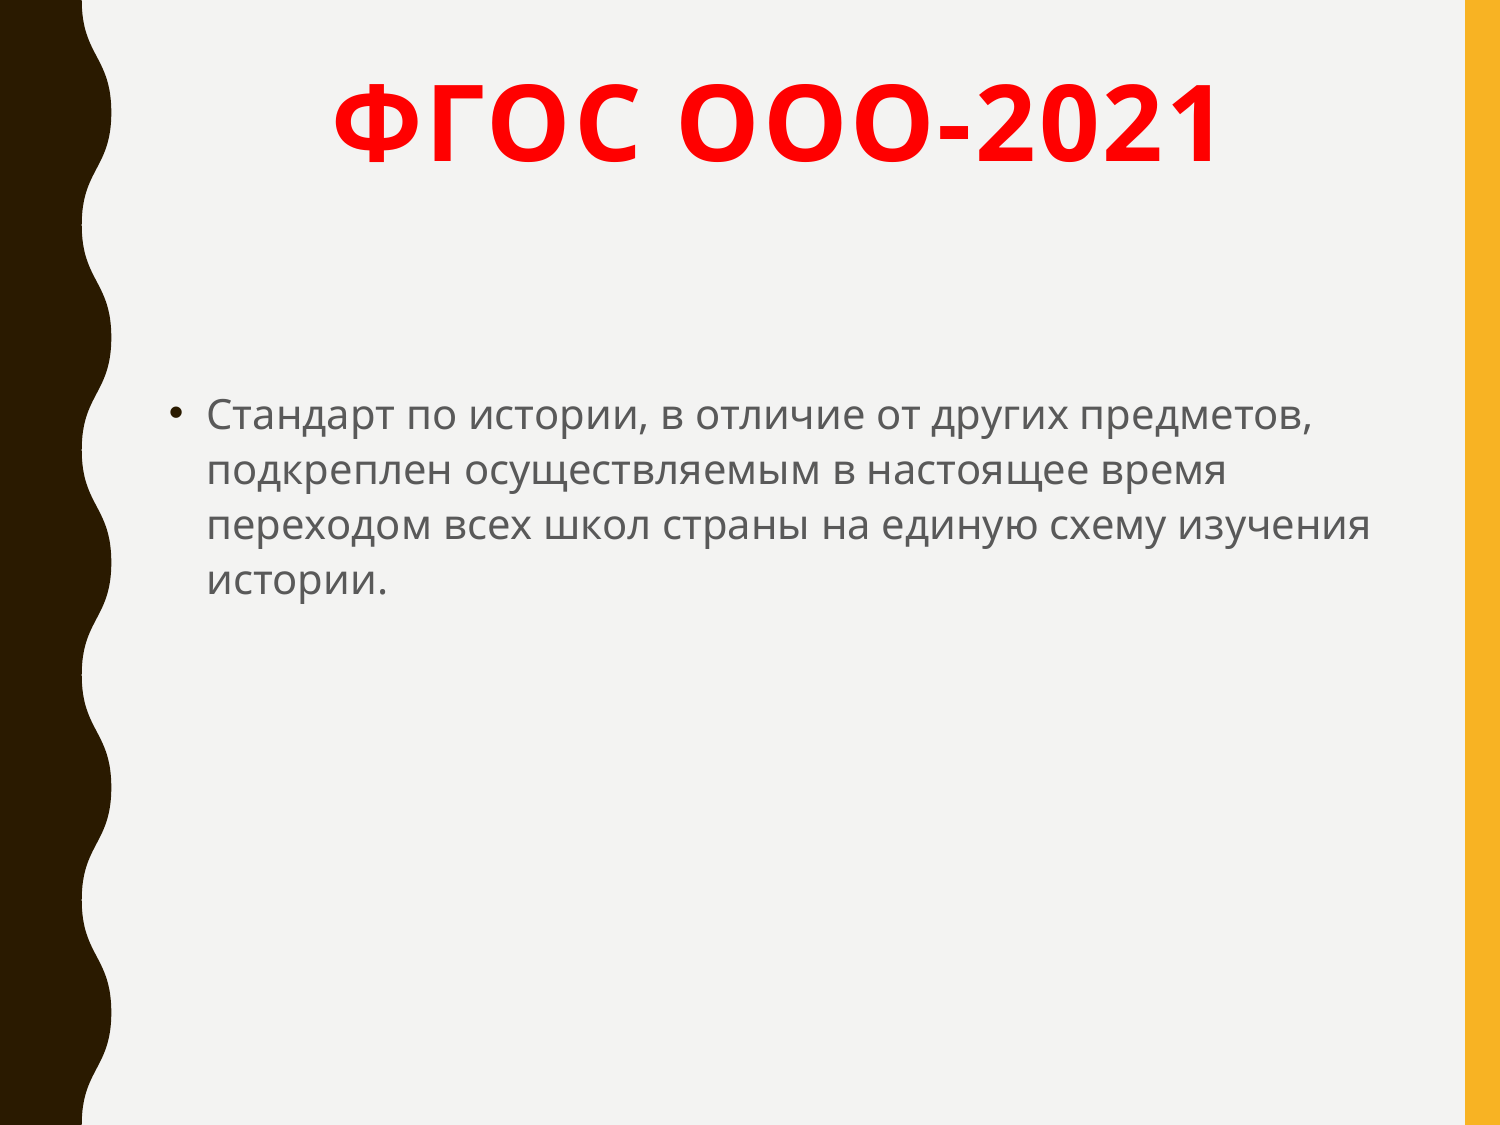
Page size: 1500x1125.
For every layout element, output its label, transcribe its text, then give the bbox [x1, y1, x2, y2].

title ФГОС ООО-2021 [154, 62, 1407, 308]
list Стандарт по истории, в отличие от других предметов, подкреплен осуществляемым в настоящее время переходом всех школ страны на единую схему изучения истории. [154, 375, 1407, 965]
